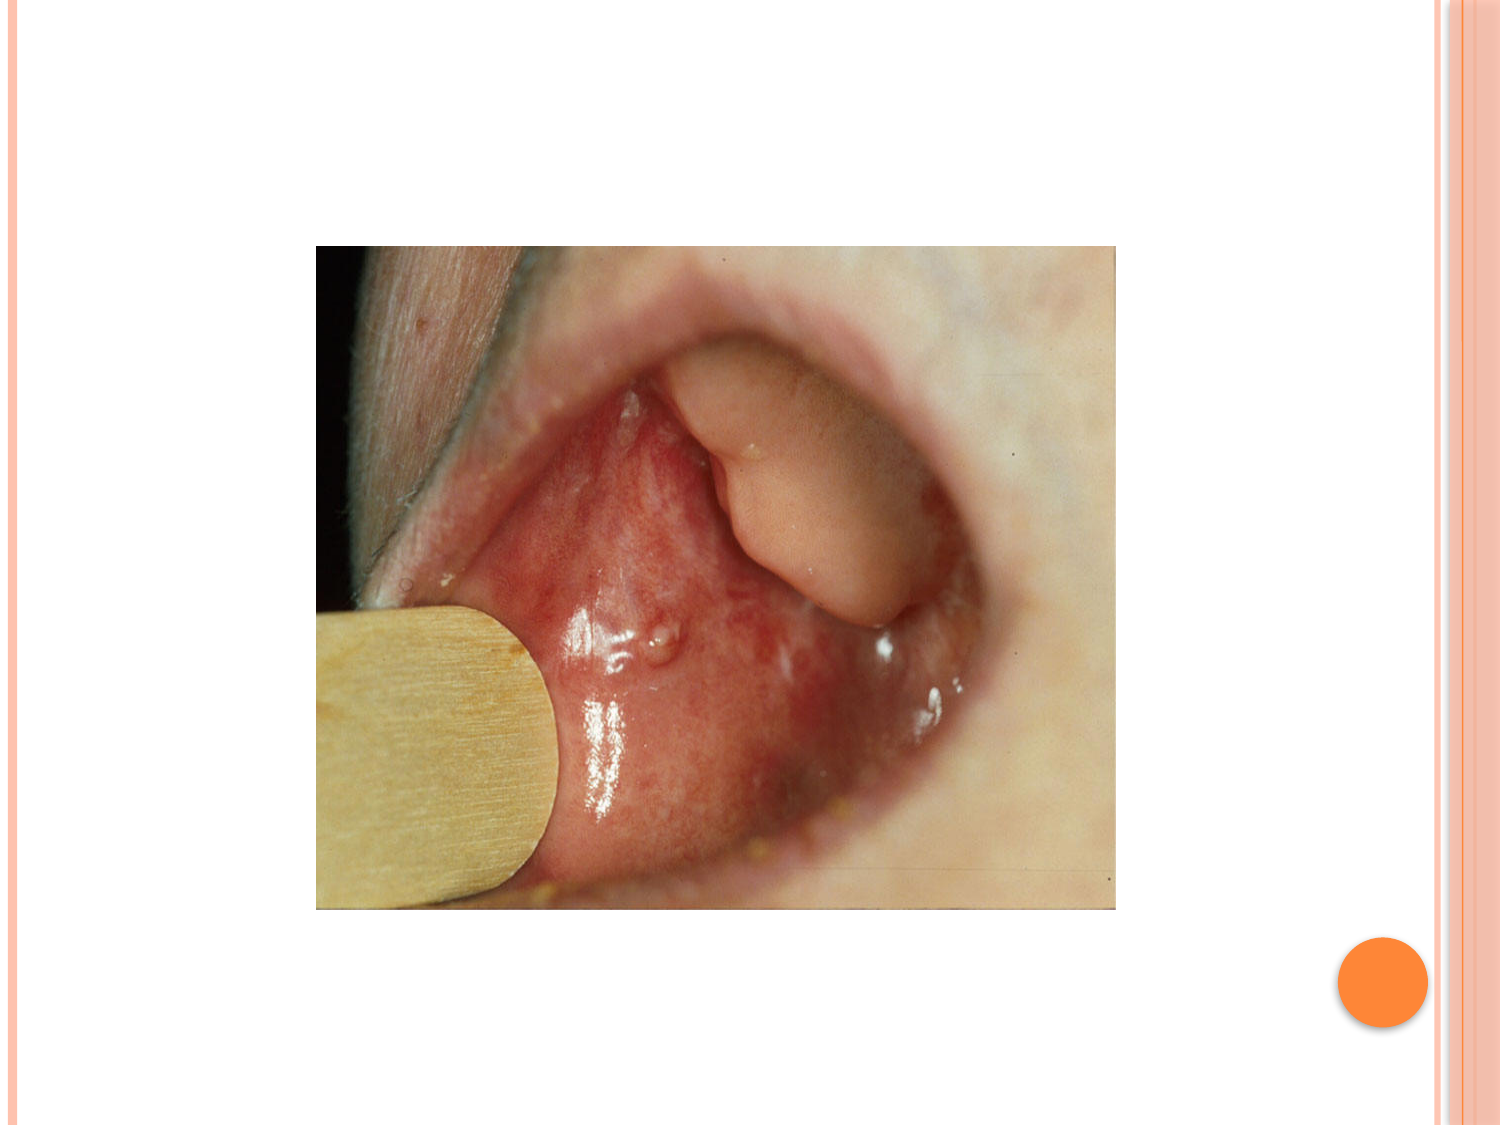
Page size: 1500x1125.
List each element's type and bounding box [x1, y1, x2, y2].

list [315, 245, 1117, 910]
